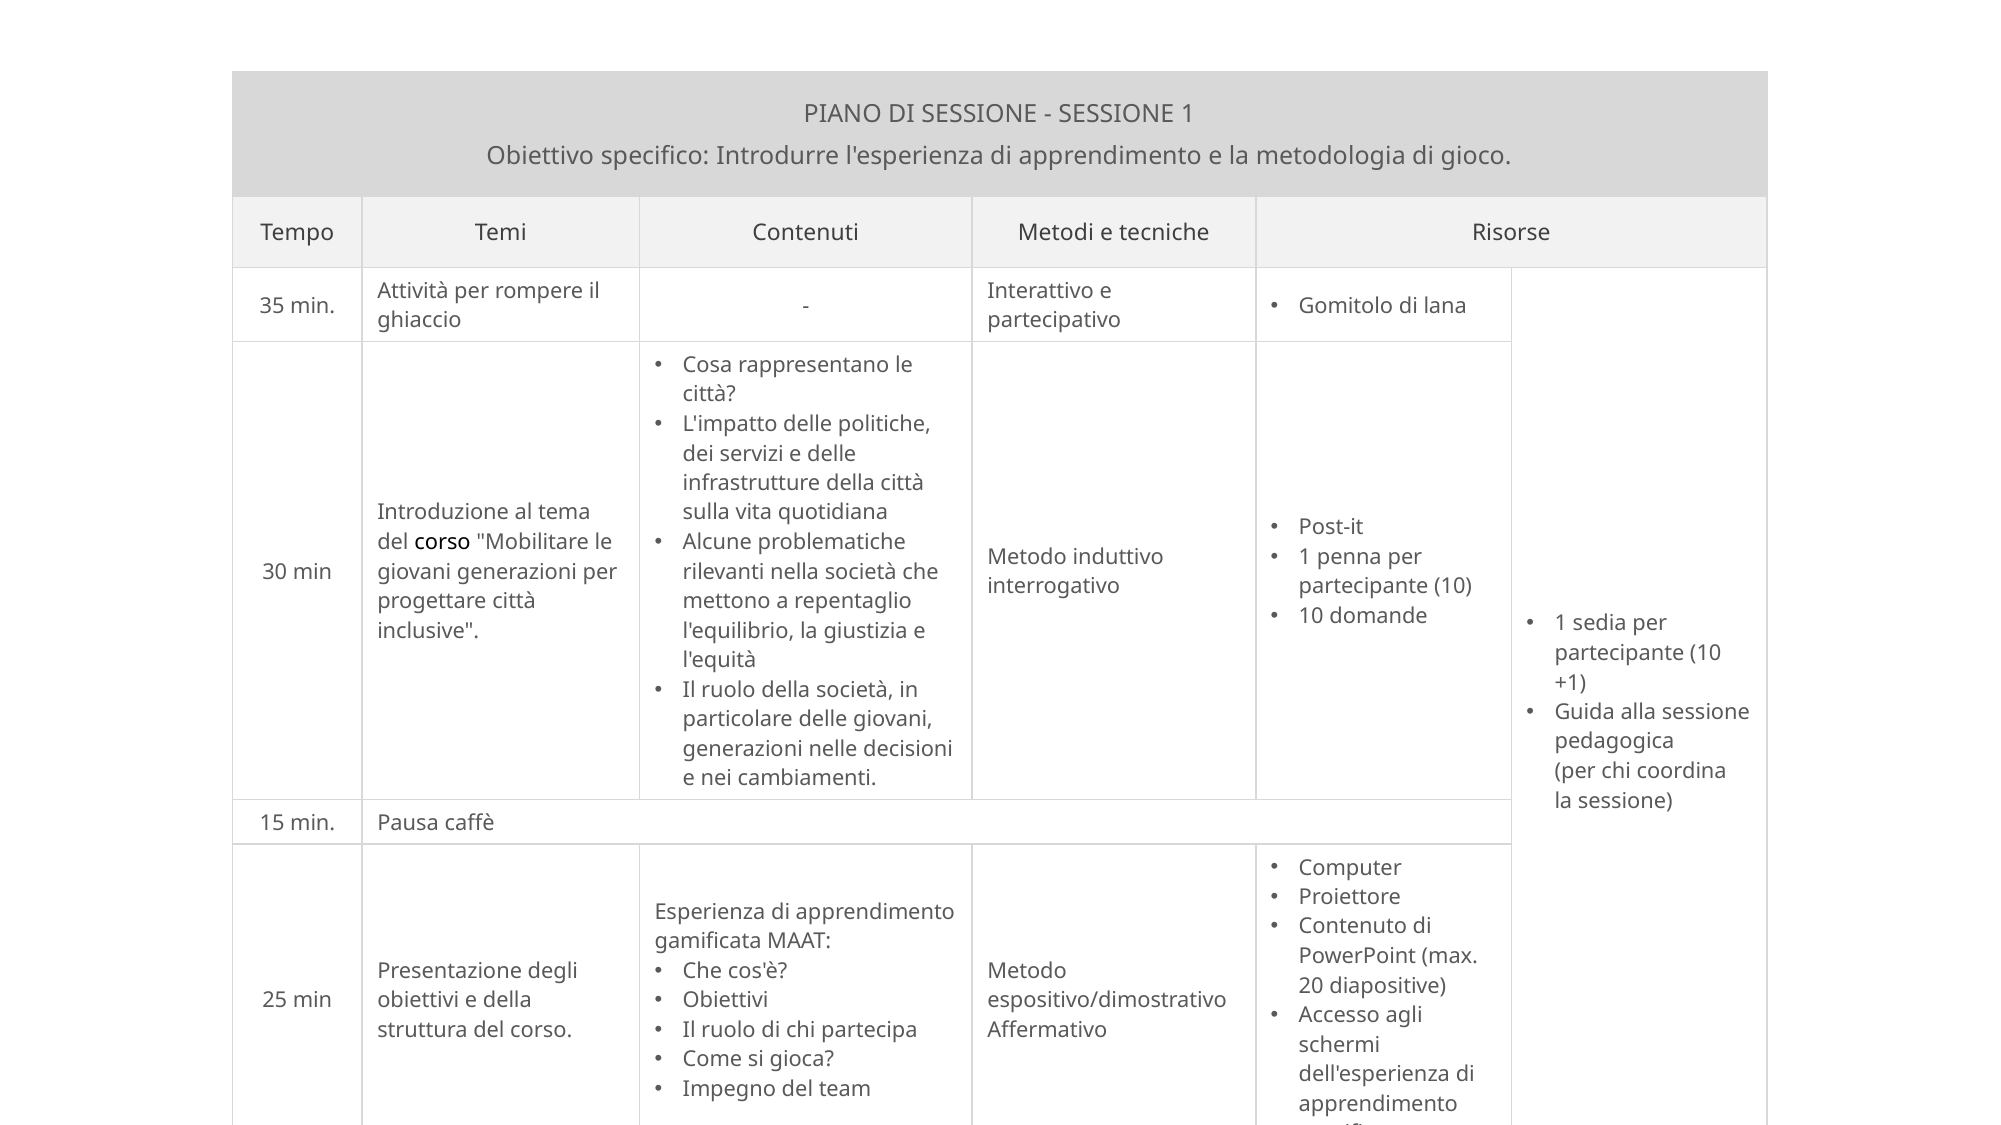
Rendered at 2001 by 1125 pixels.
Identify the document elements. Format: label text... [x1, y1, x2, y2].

table_cell Risorse [1257, 197, 1766, 267]
table_cell Esperienza di apprendimento gamificata MAAT: Che cos'è? Obiettivi Il ruolo di chi partecipa Come si gioca? Impegno del team [640, 845, 971, 1125]
table_cell 15 min. [233, 800, 361, 843]
table_cell Metodi e tecniche [973, 197, 1255, 267]
table_cell Cosa rappresentano le città? L'impatto delle politiche, dei servizi e delle infrastrutture della città sulla vita quotidiana Alcune problematiche rilevanti nella società che mettono a repentaglio l'equilibrio, la giustizia e l'equità Il ruolo della società, in particolare delle giovani, generazioni nelle decisioni e nei cambiamenti. [640, 342, 971, 799]
table_cell - [640, 268, 971, 341]
table_cell Attività per rompere il ghiaccio [363, 268, 639, 341]
table_cell Gomitolo di lana [1257, 268, 1511, 341]
table_cell Contenuti [640, 197, 971, 267]
table_cell Presentazione degli obiettivi e della struttura del corso. [363, 845, 639, 1125]
table_cell Computer Proiettore Contenuto di PowerPoint (max. 20 diapositive) Accesso agli schermi dell'esperienza di apprendimento gamificato [1257, 845, 1511, 1125]
table_cell Temi [363, 197, 639, 267]
table_cell 25 min [233, 845, 361, 1125]
table_cell Pausa caffè [363, 800, 1511, 843]
table_cell Tempo [233, 197, 361, 267]
table_cell Interattivo e partecipativo [973, 268, 1255, 341]
table_cell 1 sedia per partecipante (10 +1) Guida alla sessione pedagogica (per chi coordina la sessione) [1512, 268, 1766, 1125]
table_cell Metodo induttivo interrogativo [973, 342, 1255, 799]
table_cell 30 min [233, 342, 361, 799]
table_cell 35 min. [233, 268, 361, 341]
table_header PIANO DI SESSIONE - SESSIONE 1 Obiettivo specifico: Introdurre l'esperienza di apprendimento e la metodologia di gioco. [233, 73, 1766, 195]
table_cell Introduzione al tema del corso "Mobilitare le giovani generazioni per progettare città inclusive". [363, 342, 639, 799]
table_cell Post-it 1 penna per partecipante (10) 10 domande [1257, 342, 1511, 799]
table_cell Metodo espositivo/dimostrativo Affermativo [973, 845, 1255, 1125]
